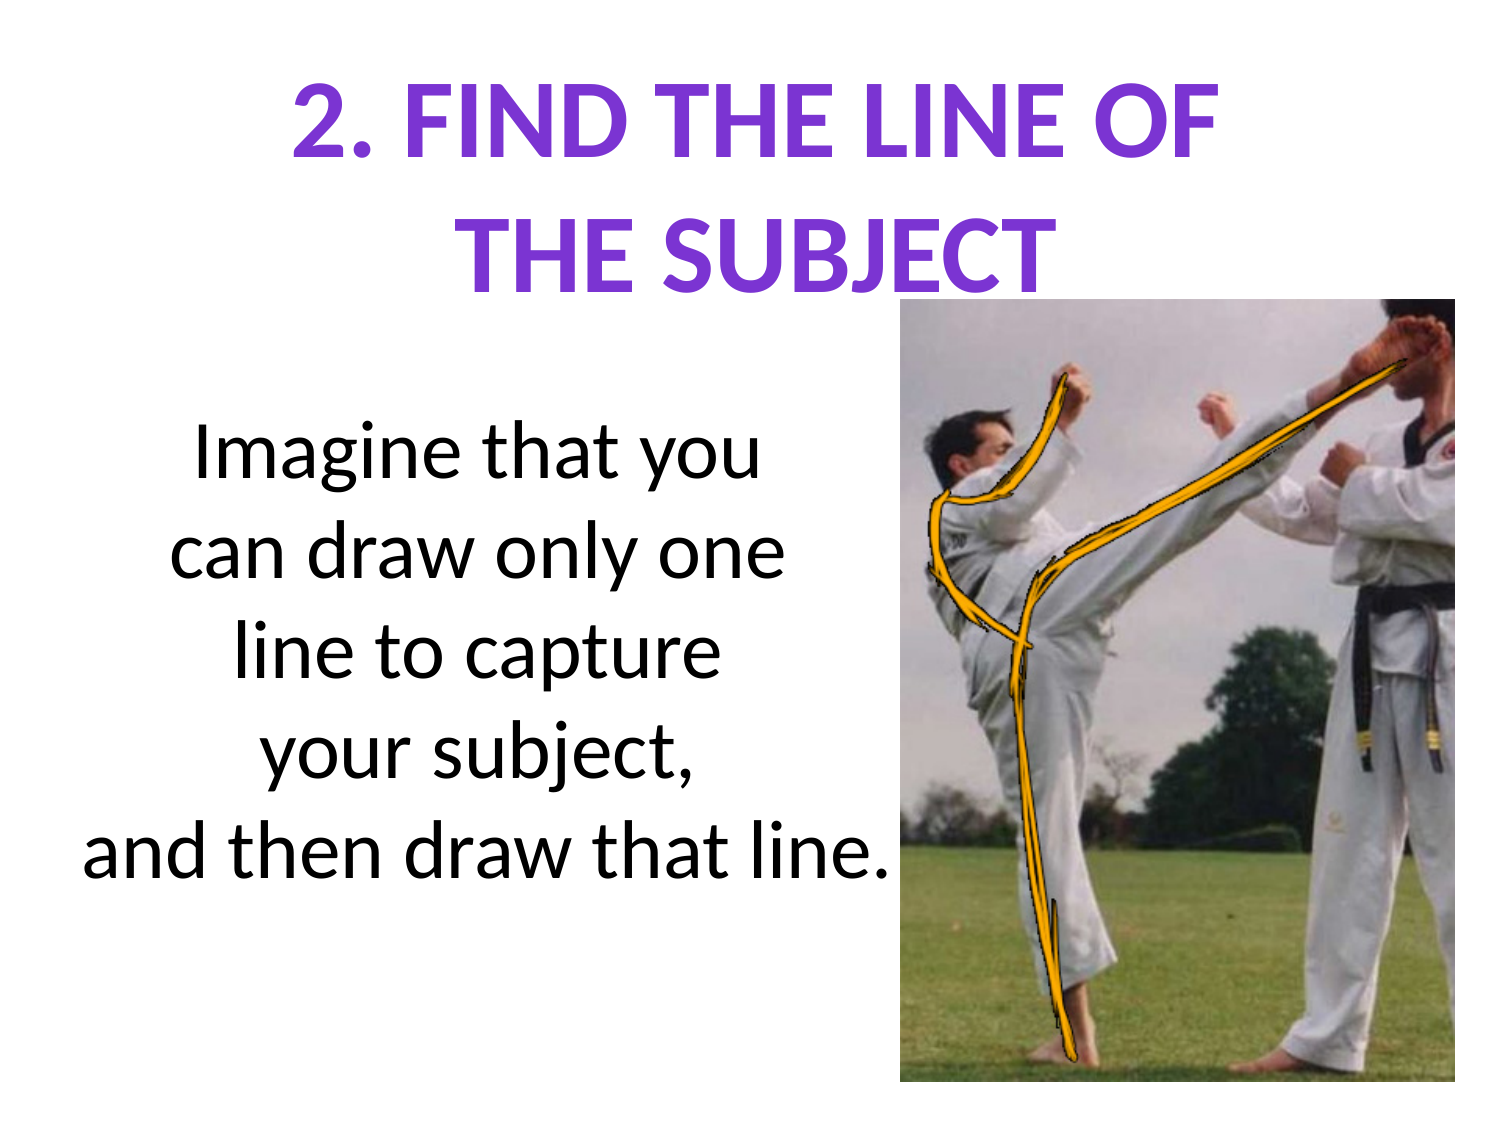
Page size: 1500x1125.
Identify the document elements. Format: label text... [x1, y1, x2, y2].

picture [899, 299, 1455, 1082]
text_box Imagine that you can draw only one line to capture your subject, and then draw that line. [66, 387, 894, 903]
text_box 2. Find the line of the subject [237, 37, 1275, 323]
